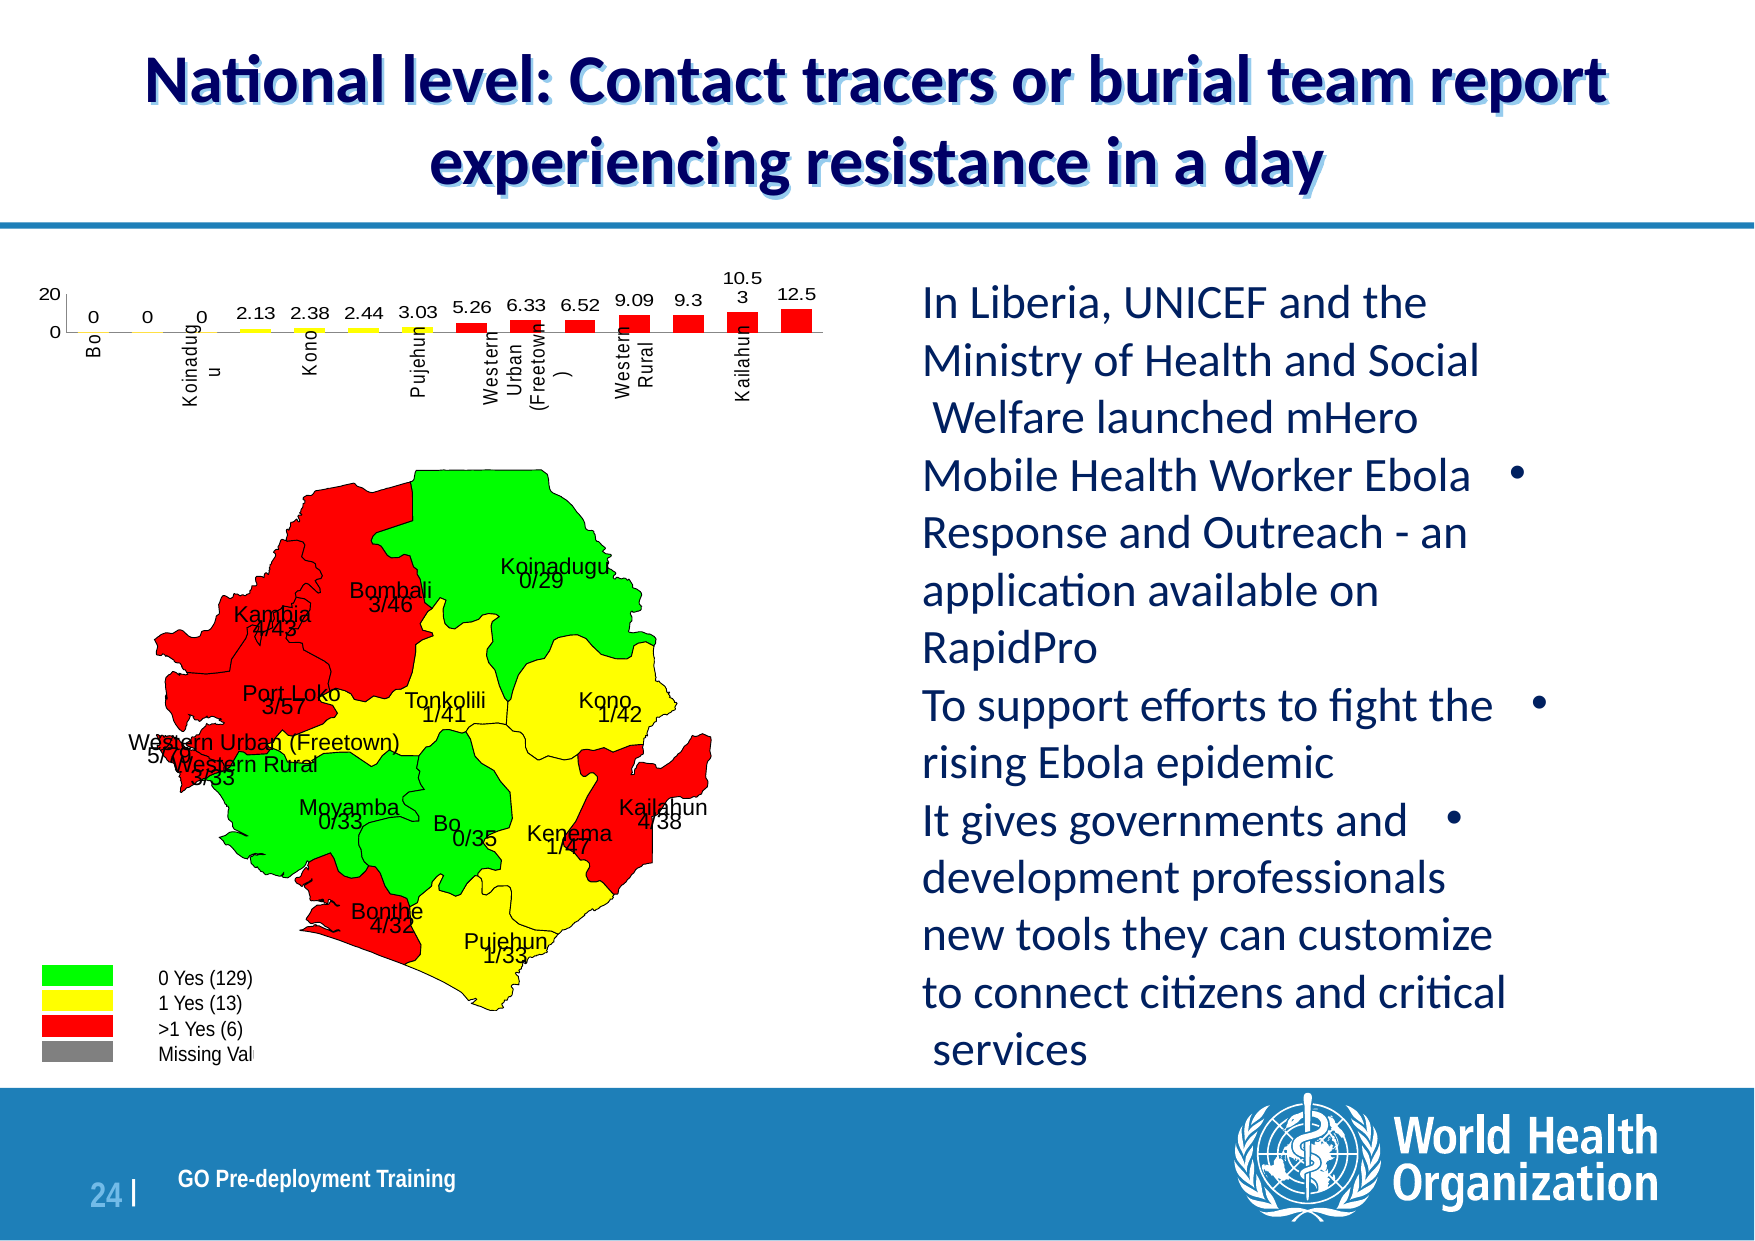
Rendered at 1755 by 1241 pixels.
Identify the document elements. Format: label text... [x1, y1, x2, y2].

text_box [111, 469, 721, 1012]
chart [21, 268, 840, 412]
title National level: Contact tracers or burial team report experiencing resistance in a day [0, 34, 1755, 281]
picture [24, 954, 254, 1075]
text_box In Liberia, UNICEF and the Ministry of Health and Social Welfare launched mHero Mobile Health Worker Ebola Response and Outreach - an application available on RapidPro To support efforts to fight the rising Ebola epidemic It gives governments and development professionals new tools they can customize to connect citizens and critical services [904, 262, 1612, 1199]
